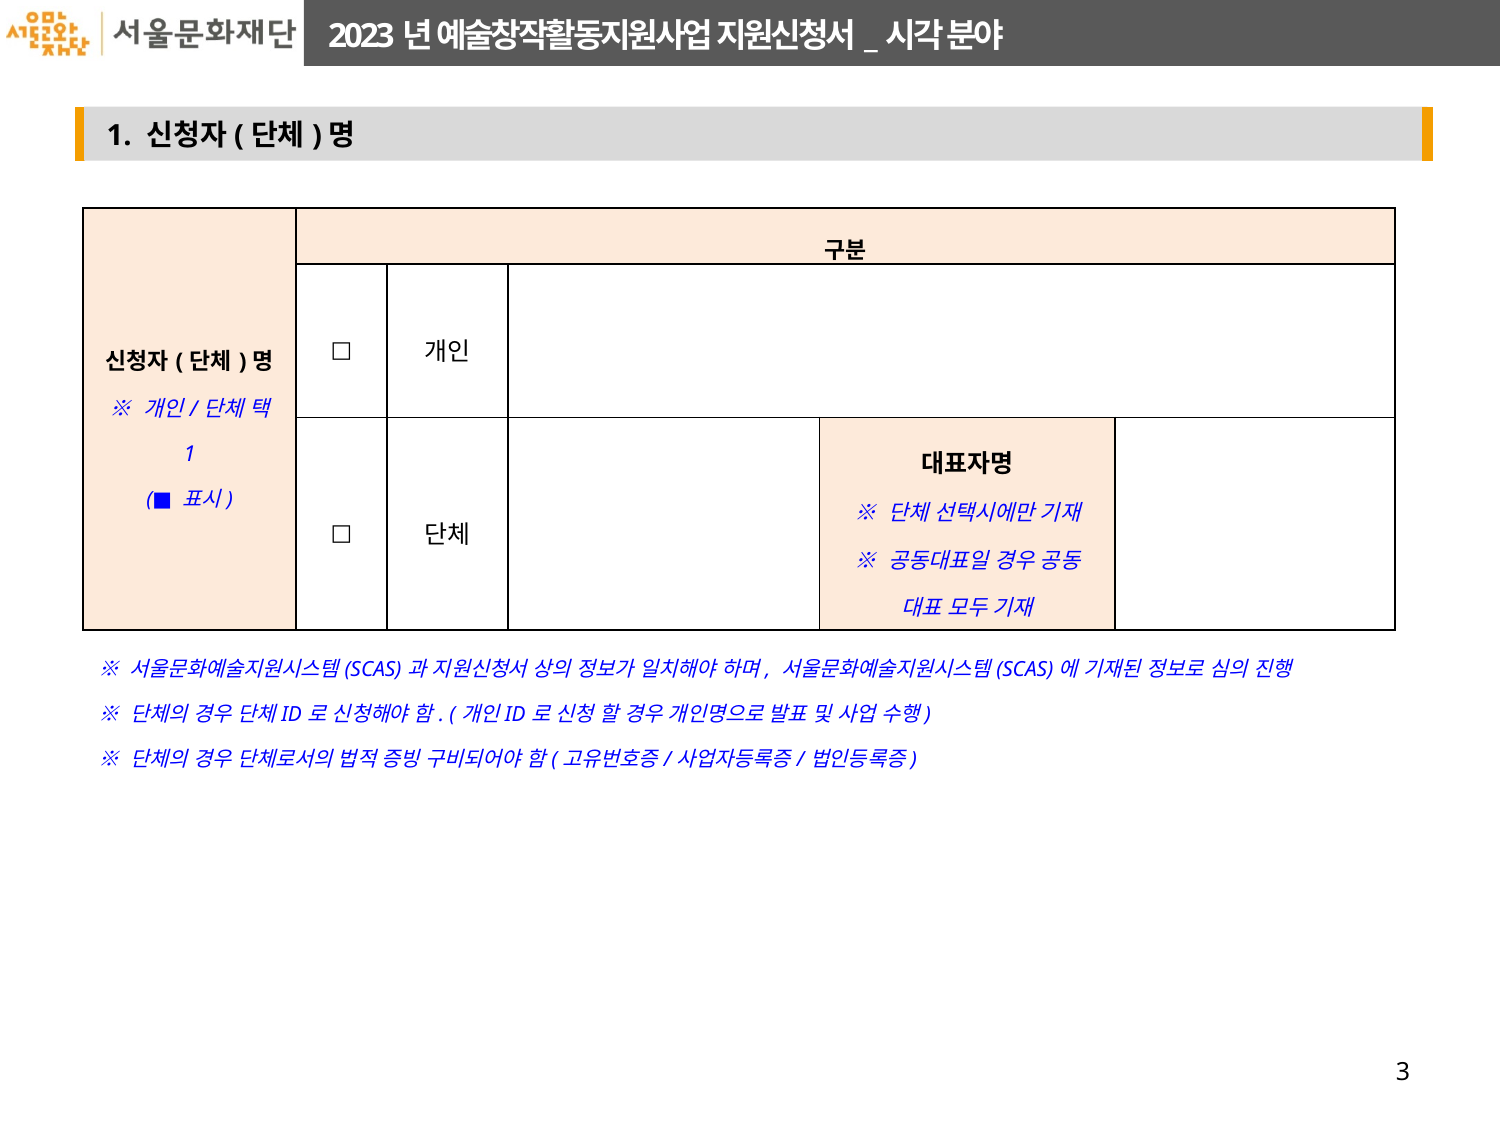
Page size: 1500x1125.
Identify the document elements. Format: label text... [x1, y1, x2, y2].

picture [6, 6, 298, 61]
table_cell ※ 서울문화예술지원시스템(SCAS)과 지원신청서 상의 정보가 일치해야 하며, 서울문화예술지원시스템(SCAS)에 기재된 정보로 심의 진행 ※ 단체의 경우 단체ID로 신청해야 함. (개인ID로 신청 할 경우 개인명으로 발표 및 사업 수행) ※ 단체의 경우 단체로서의 법적 증빙 구비되어야 함(고유번호증/사업자등록증/법인등록증) [83, 639, 1395, 789]
table_header 신청자(단체)명 ※ 개인/단체 택 1 (■ 표시) [84, 209, 295, 638]
table_cell □ [297, 427, 386, 638]
table_cell [509, 274, 1394, 425]
table_cell [509, 427, 819, 638]
table_header 구분 [297, 209, 1394, 272]
slide_number 3 [1074, 1042, 1425, 1103]
table_cell □ [297, 274, 386, 425]
table_cell 대표자명 ※ 단체 선택시에만 기재 ※ 공동대표일 경우 공동 대표 모두 기재 [820, 427, 1114, 638]
table_cell [1116, 427, 1394, 638]
table_cell 개인 [388, 274, 507, 425]
table_cell 단체 [388, 427, 507, 638]
